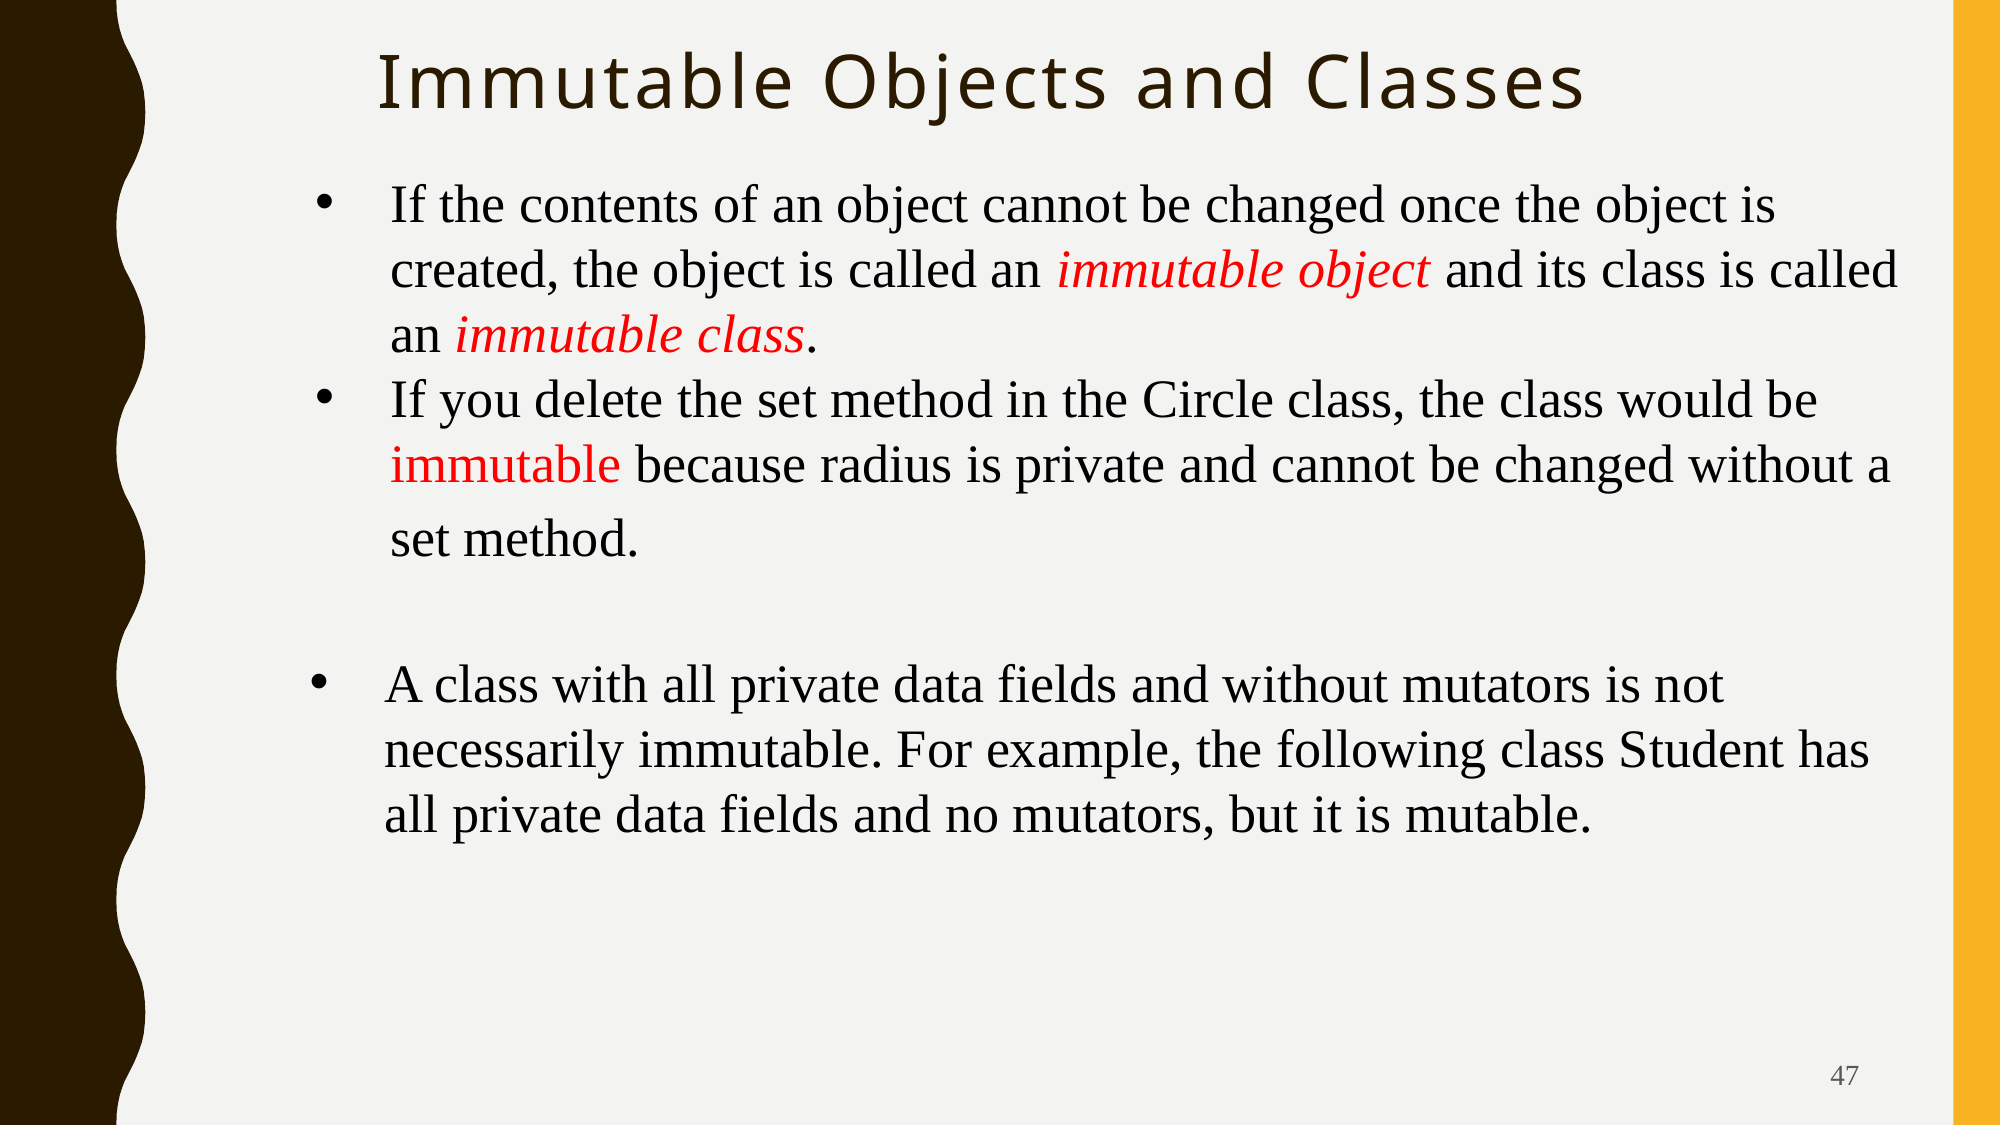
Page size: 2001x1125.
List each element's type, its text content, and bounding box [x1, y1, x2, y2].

text_box If the contents of an object cannot be changed once the object is created, the object is called an immutable object and its class is called an immutable class. If you delete the set method in the Circle class, the class would be immutable because radius is private and cannot be changed without a set method. [300, 174, 1926, 563]
title Immutable Objects and Classes [362, 37, 1638, 150]
text_box A class with all private data fields and without mutators is not necessarily immutable. For example, the following class Student has all private data fields and no mutators, but it is mutable. [294, 620, 1931, 871]
slide_number 47 [1412, 1045, 1875, 1103]
